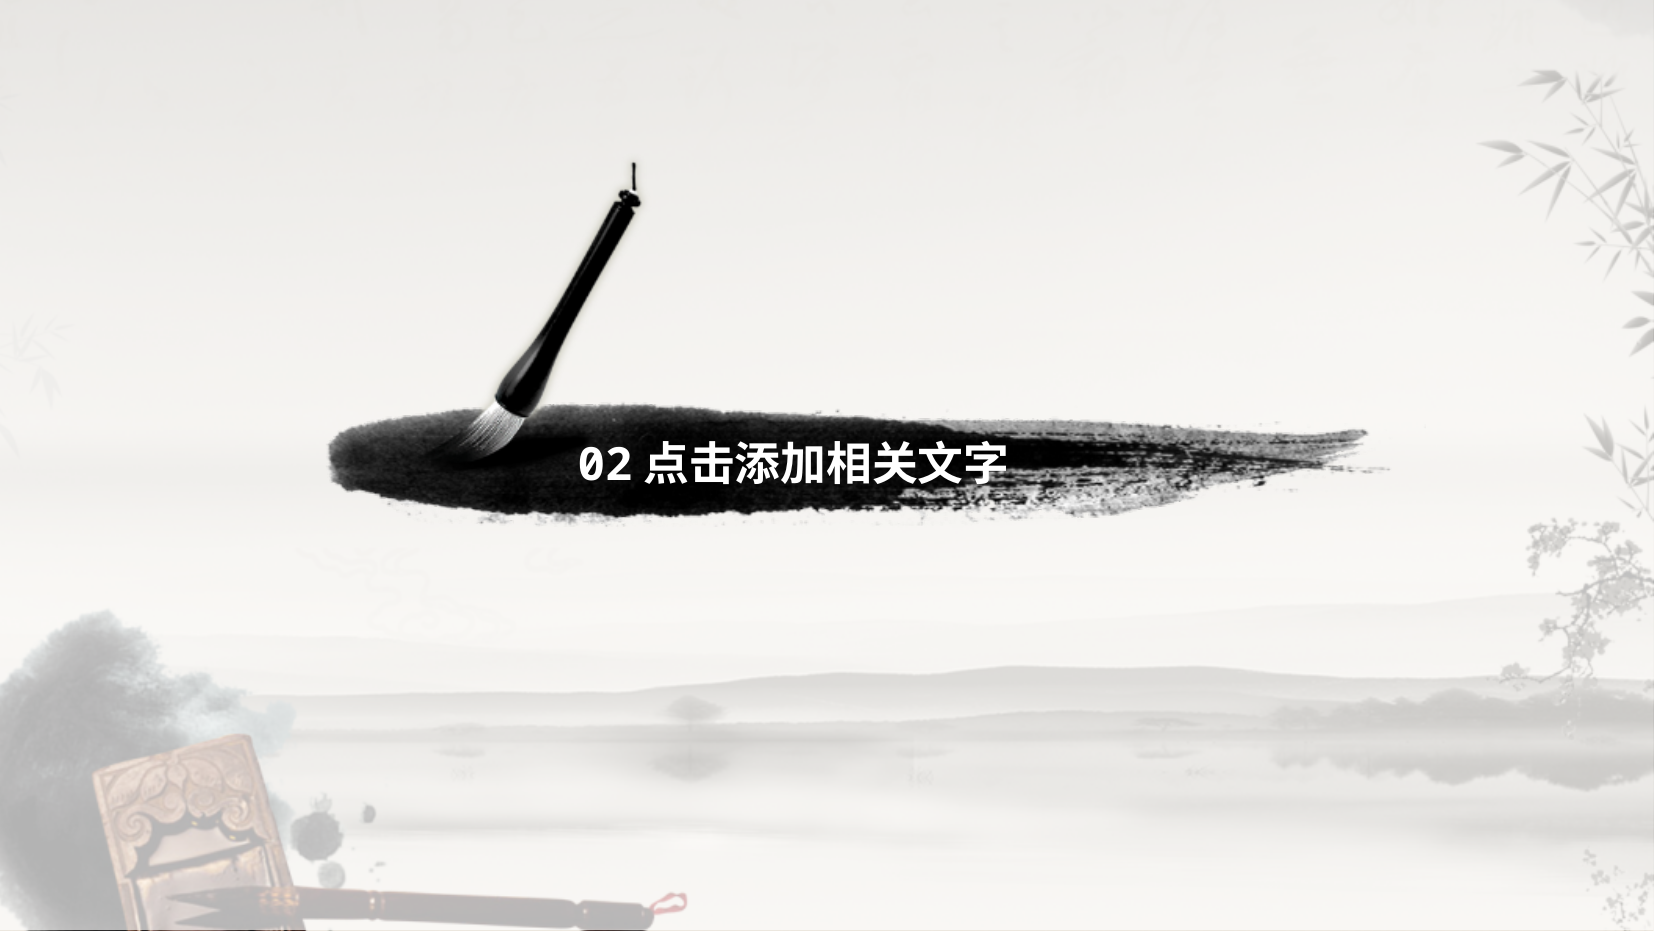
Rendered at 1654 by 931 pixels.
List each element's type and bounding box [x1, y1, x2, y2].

picture [303, 136, 1426, 552]
